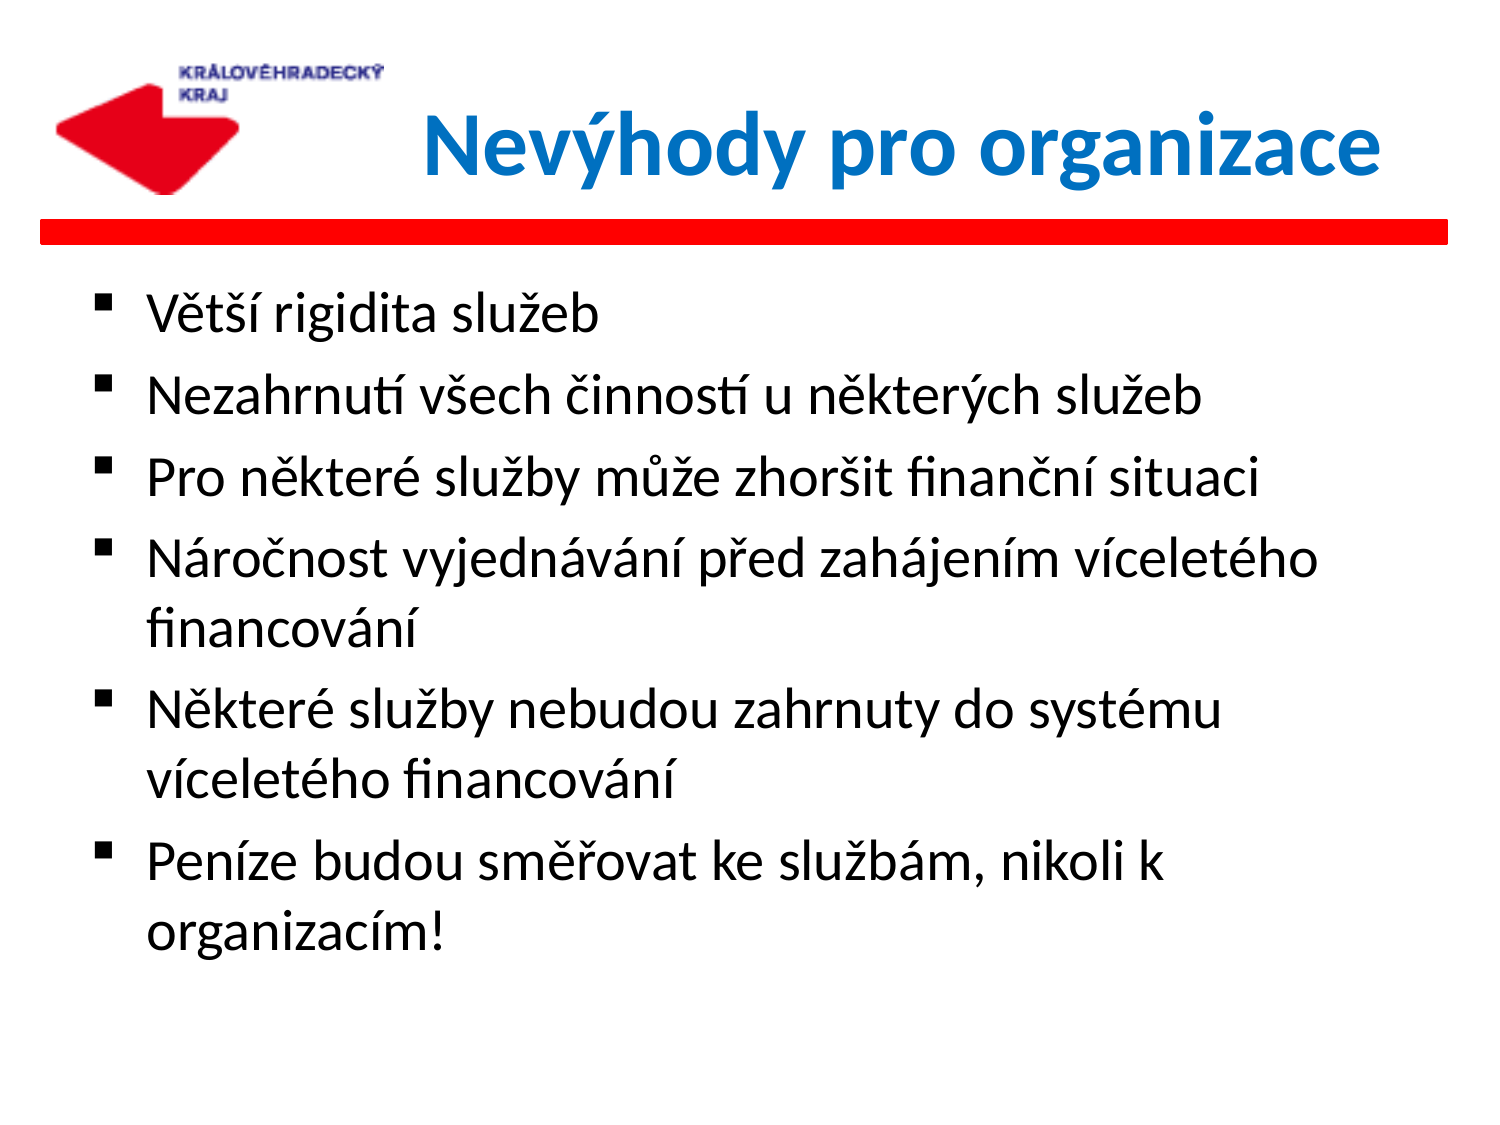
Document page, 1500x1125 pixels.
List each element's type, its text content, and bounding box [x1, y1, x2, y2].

text_box [39, 218, 1449, 245]
list Větší rigidita služeb Nezahrnutí všech činností u některých služeb Pro některé služby může zhoršit finanční situaci Náročnost vyjednávání před zahájením víceletého financování Některé služby nebudou zahrnuty do systému víceletého financování Peníze budou směřovat ke službám, nikoli k organizacím! [75, 267, 1425, 1024]
title Nevýhody pro organizace [407, 45, 1425, 218]
picture [29, 30, 385, 195]
